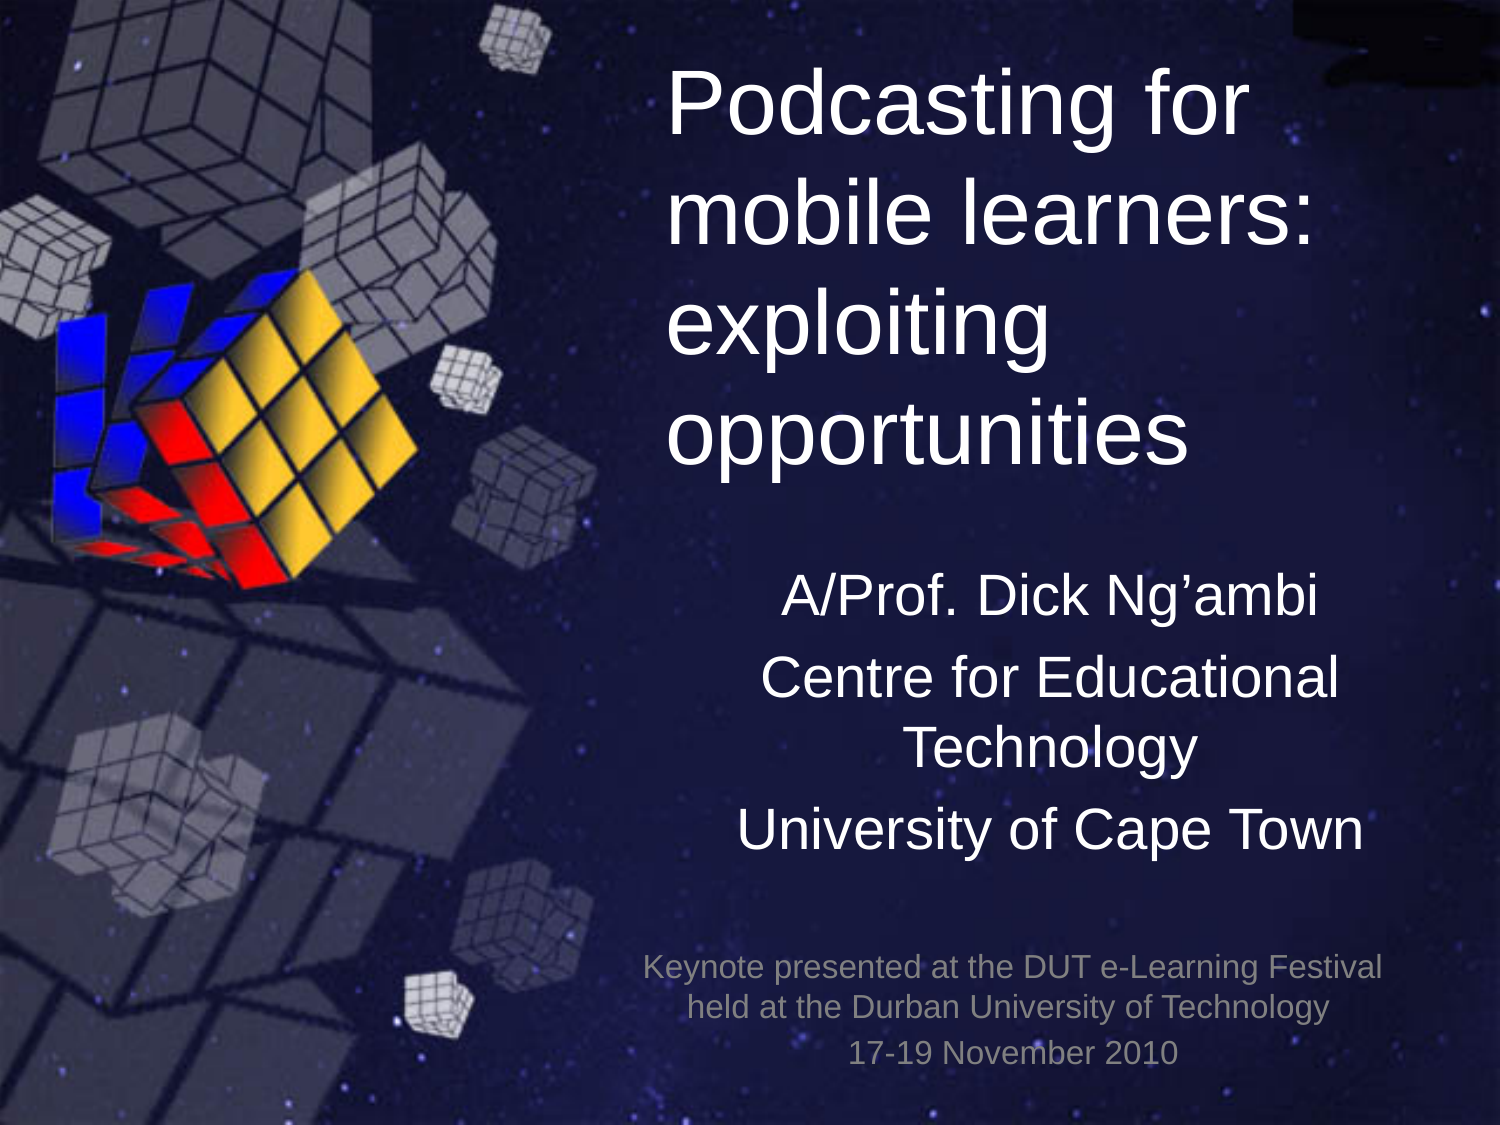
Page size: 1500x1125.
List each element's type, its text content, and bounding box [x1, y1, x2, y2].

subtitle A/Prof. Dick Ng’ambi Centre for Educational Technology University of Cape Town [637, 549, 1465, 940]
title Podcasting for mobile learners: exploiting opportunities [649, 37, 1478, 488]
picture [0, 0, 1500, 1125]
text_box Keynote presented at the DUT e-Learning Festival held at the Durban University of Technology 17-19 November 2010 [600, 937, 1427, 1050]
